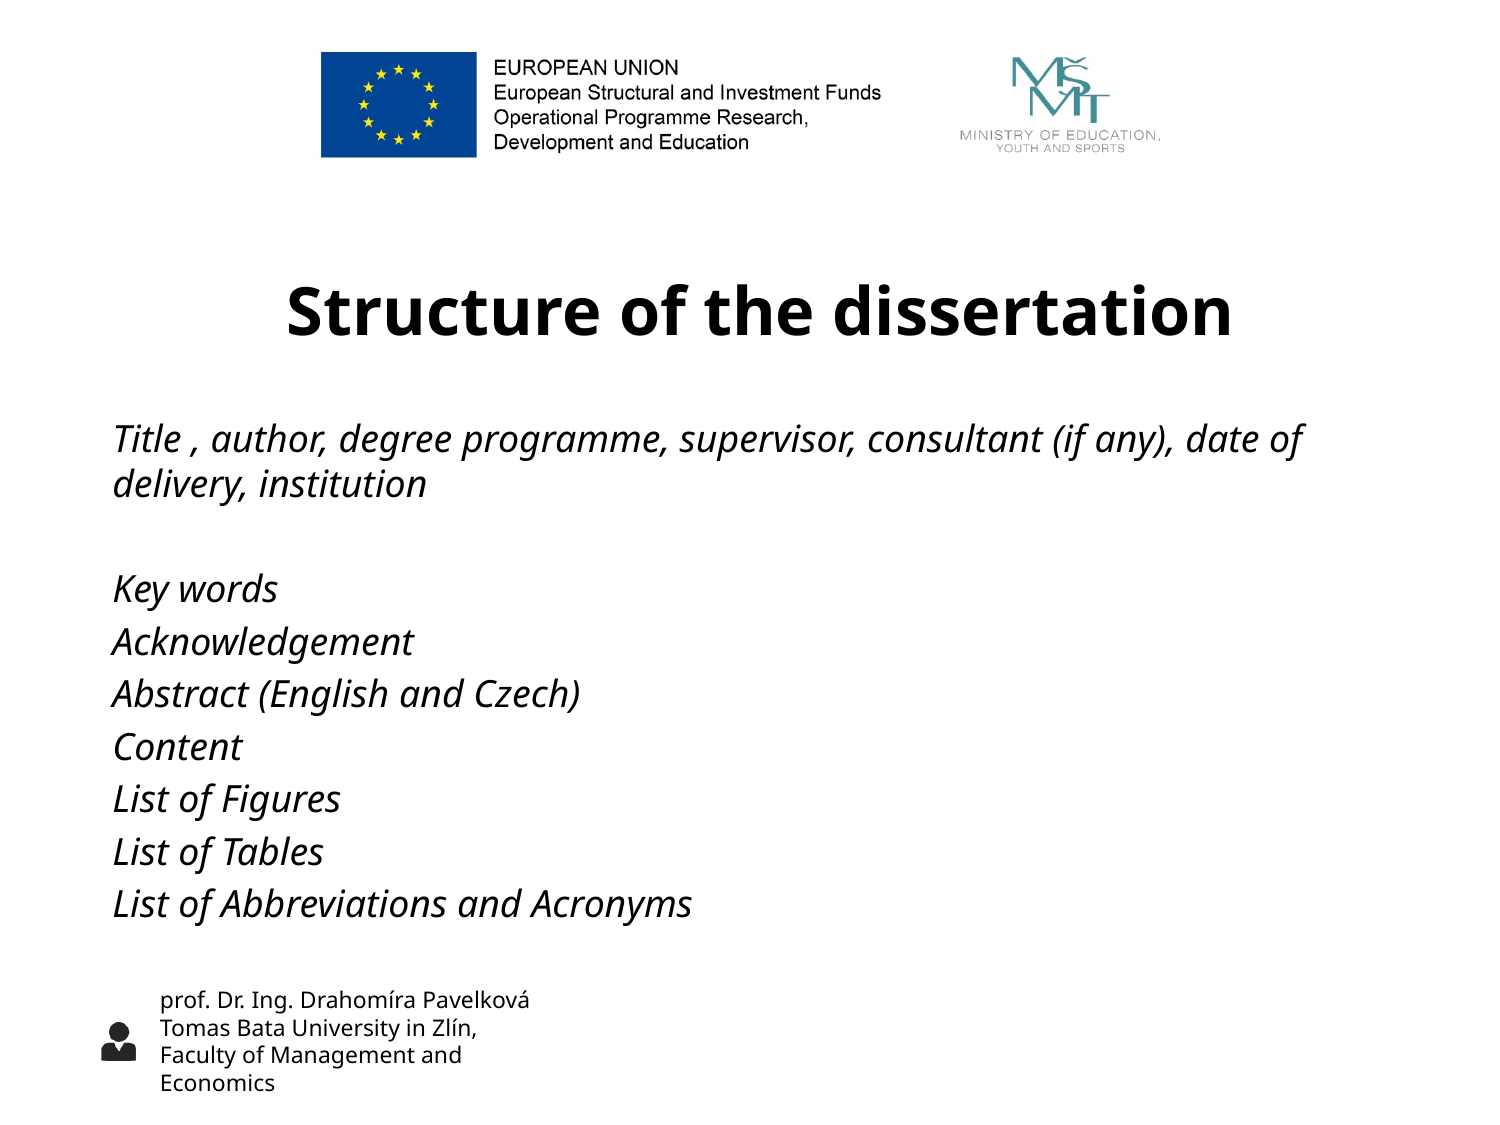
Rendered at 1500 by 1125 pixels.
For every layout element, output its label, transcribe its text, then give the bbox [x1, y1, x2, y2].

title Structure of the dissertation [97, 232, 1425, 386]
footer prof. Dr. Ing. Drahomíra Pavelková Tomas Bata University in Zlín, Faculty of Management and Economics [145, 999, 550, 1083]
list Title , author, degree programme, supervisor, consultant (if any), date of delivery, institution Key words Acknowledgement Abstract (English and Czech) Content List of Figures List of Tables List of Abbreviations and Acronyms [97, 408, 1448, 1000]
picture [268, 0, 1212, 210]
picture [101, 1021, 136, 1062]
